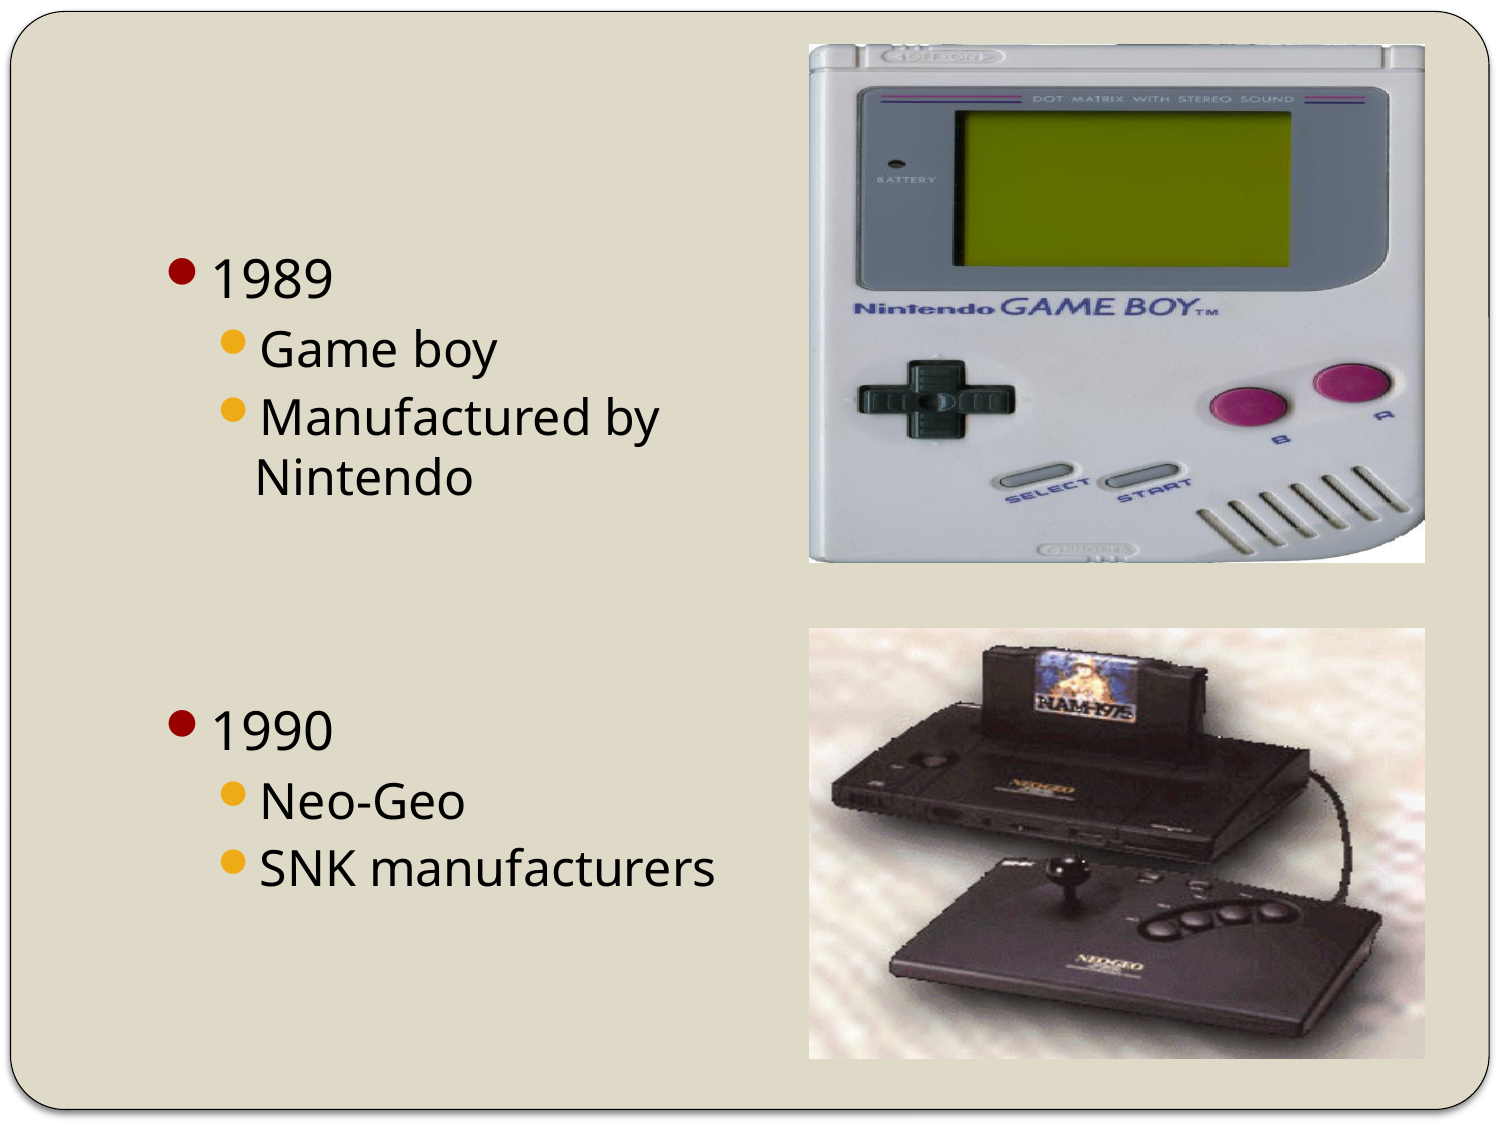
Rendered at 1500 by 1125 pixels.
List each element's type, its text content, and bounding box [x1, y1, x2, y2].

picture [809, 44, 1425, 563]
list 1989 Game boy Manufactured by Nintendo 1990 Neo-Geo SNK manufacturers [150, 237, 765, 988]
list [809, 571, 1425, 1125]
